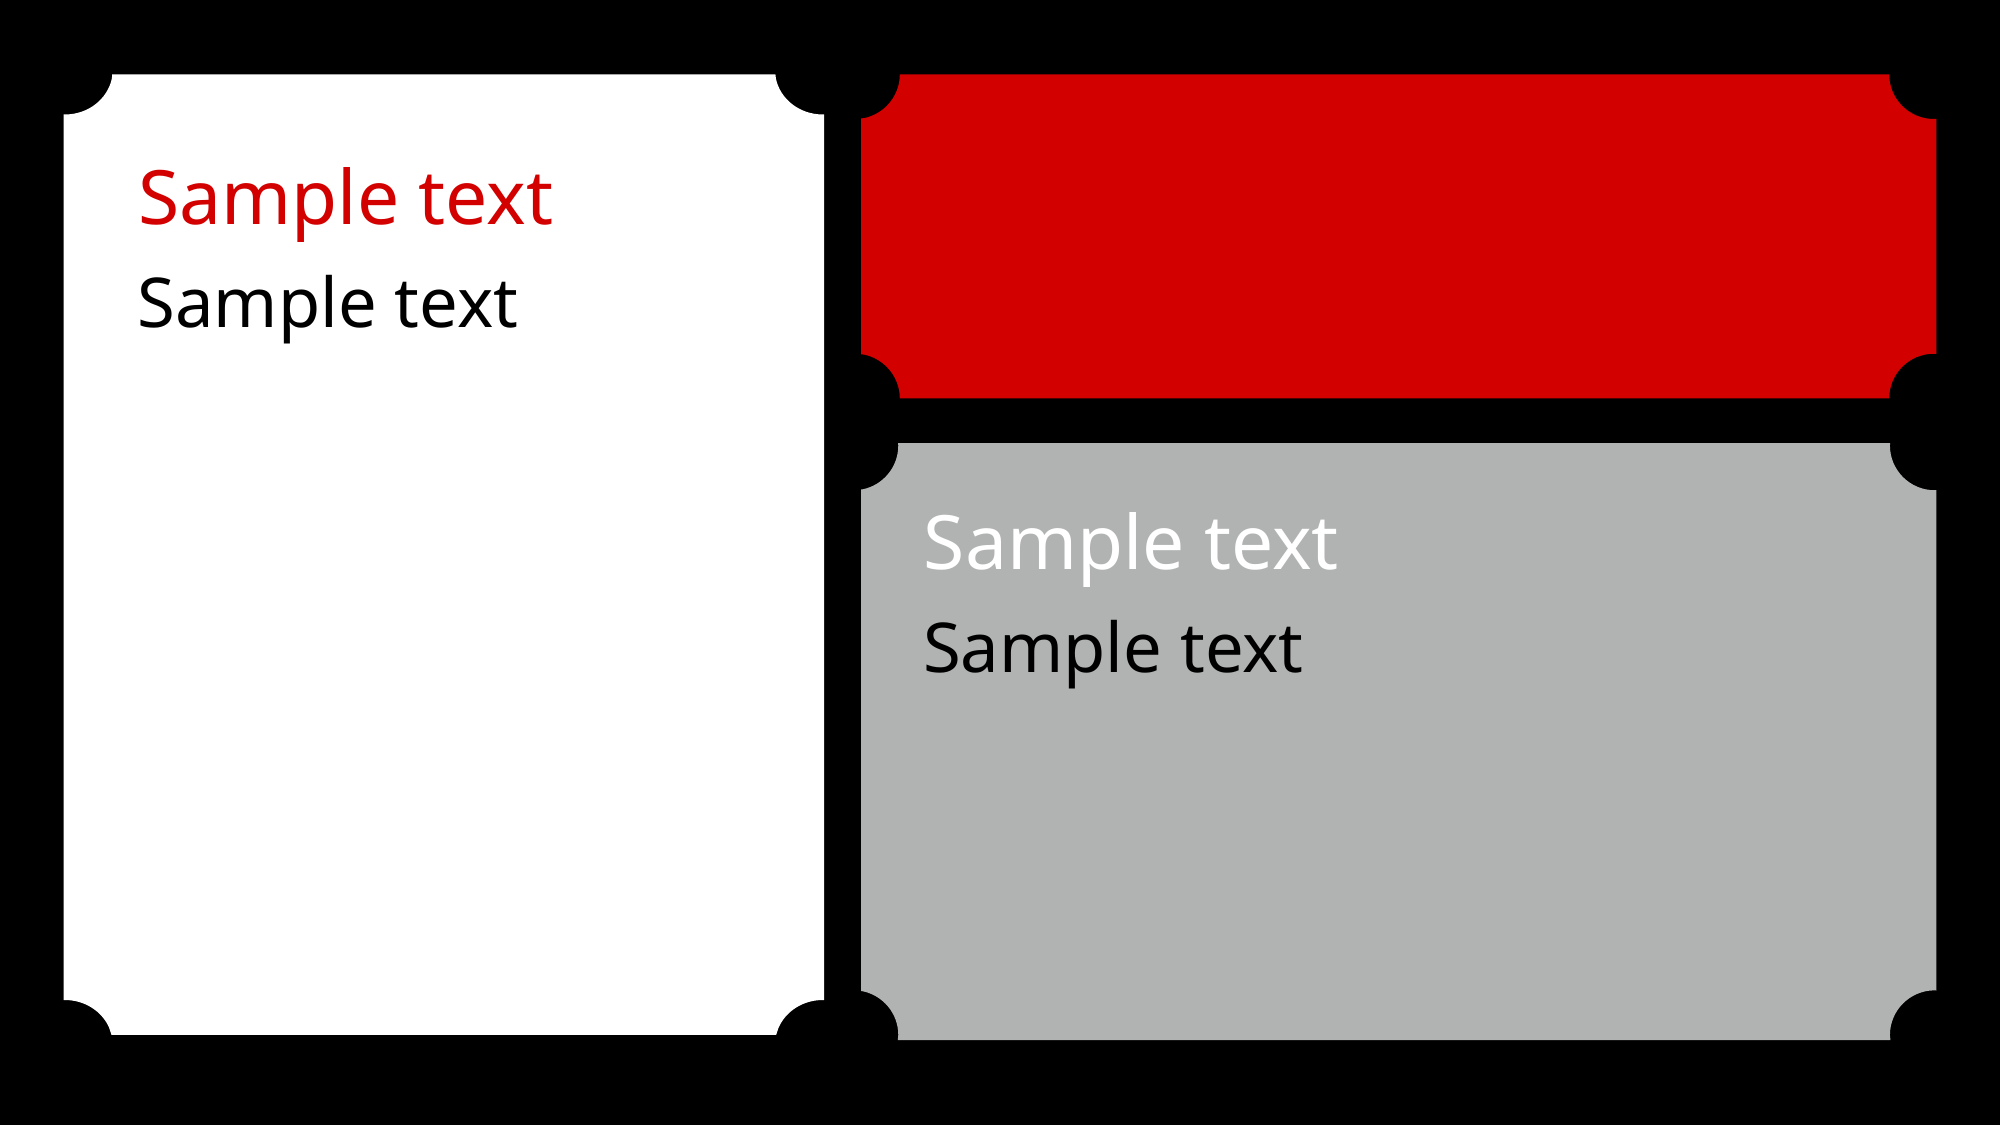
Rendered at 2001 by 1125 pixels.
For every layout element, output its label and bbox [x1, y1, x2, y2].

text_box [860, 442, 1937, 1041]
text_box [859, 72, 1938, 401]
text_box [63, 73, 825, 1036]
